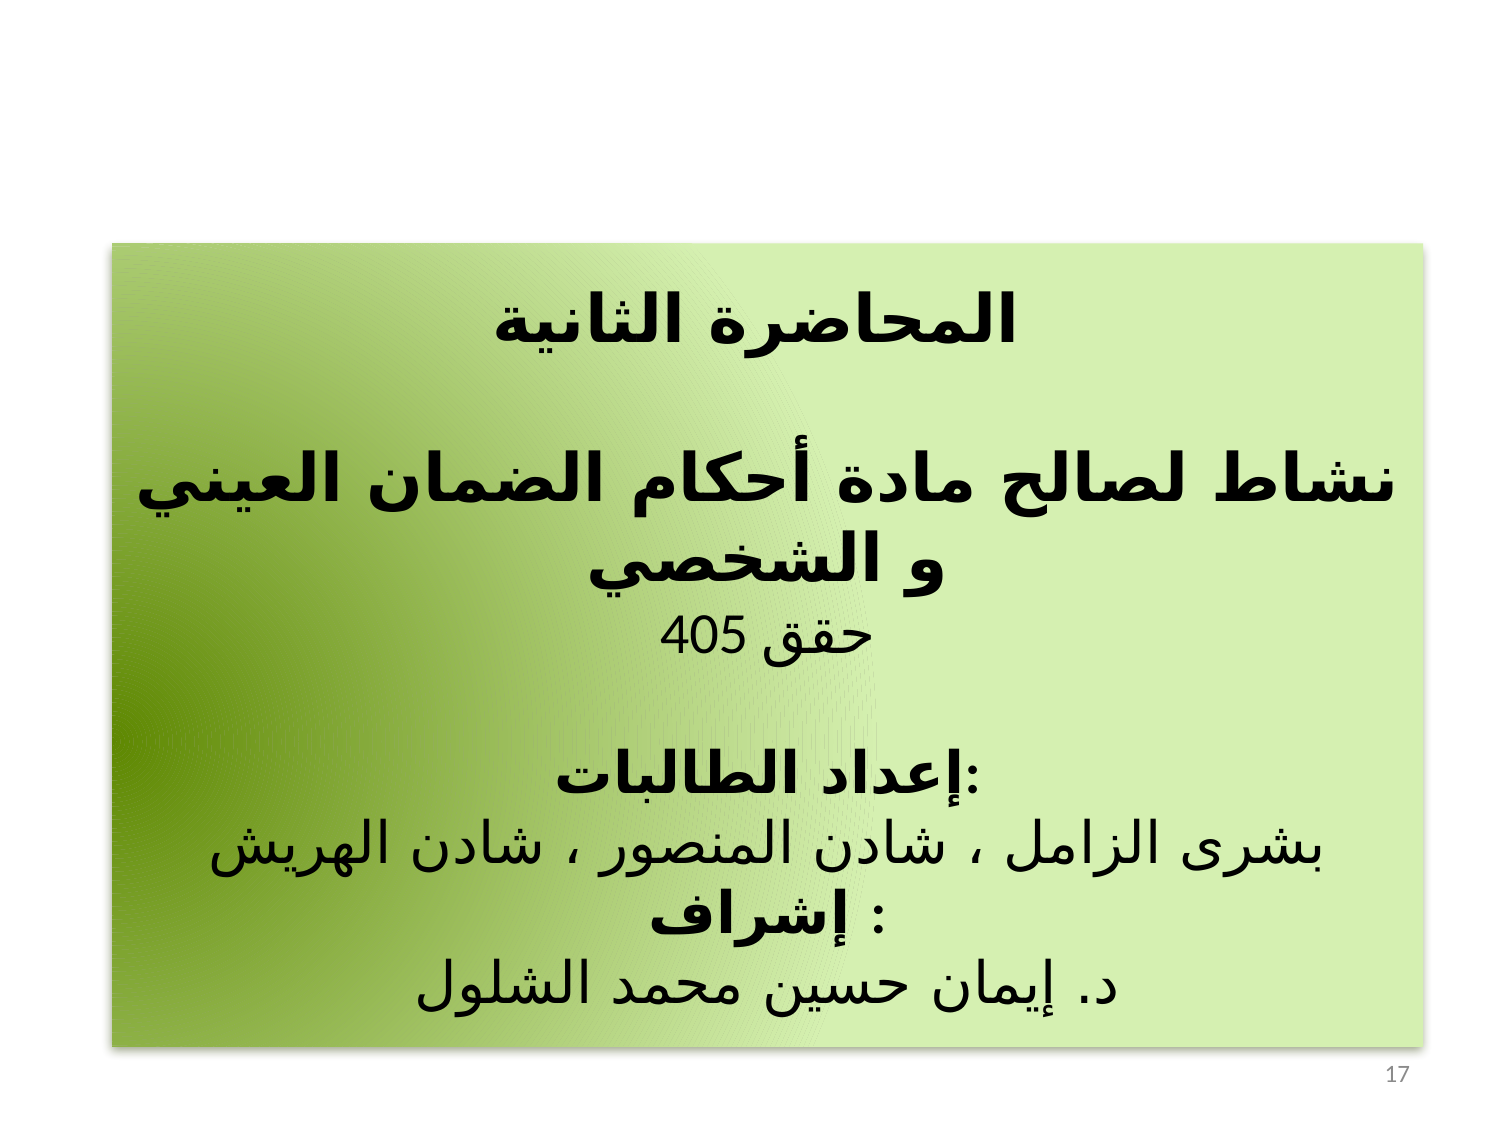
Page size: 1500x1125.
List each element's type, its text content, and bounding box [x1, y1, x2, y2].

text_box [111, 243, 1424, 1047]
slide_number 17 [1074, 1053, 1425, 1103]
